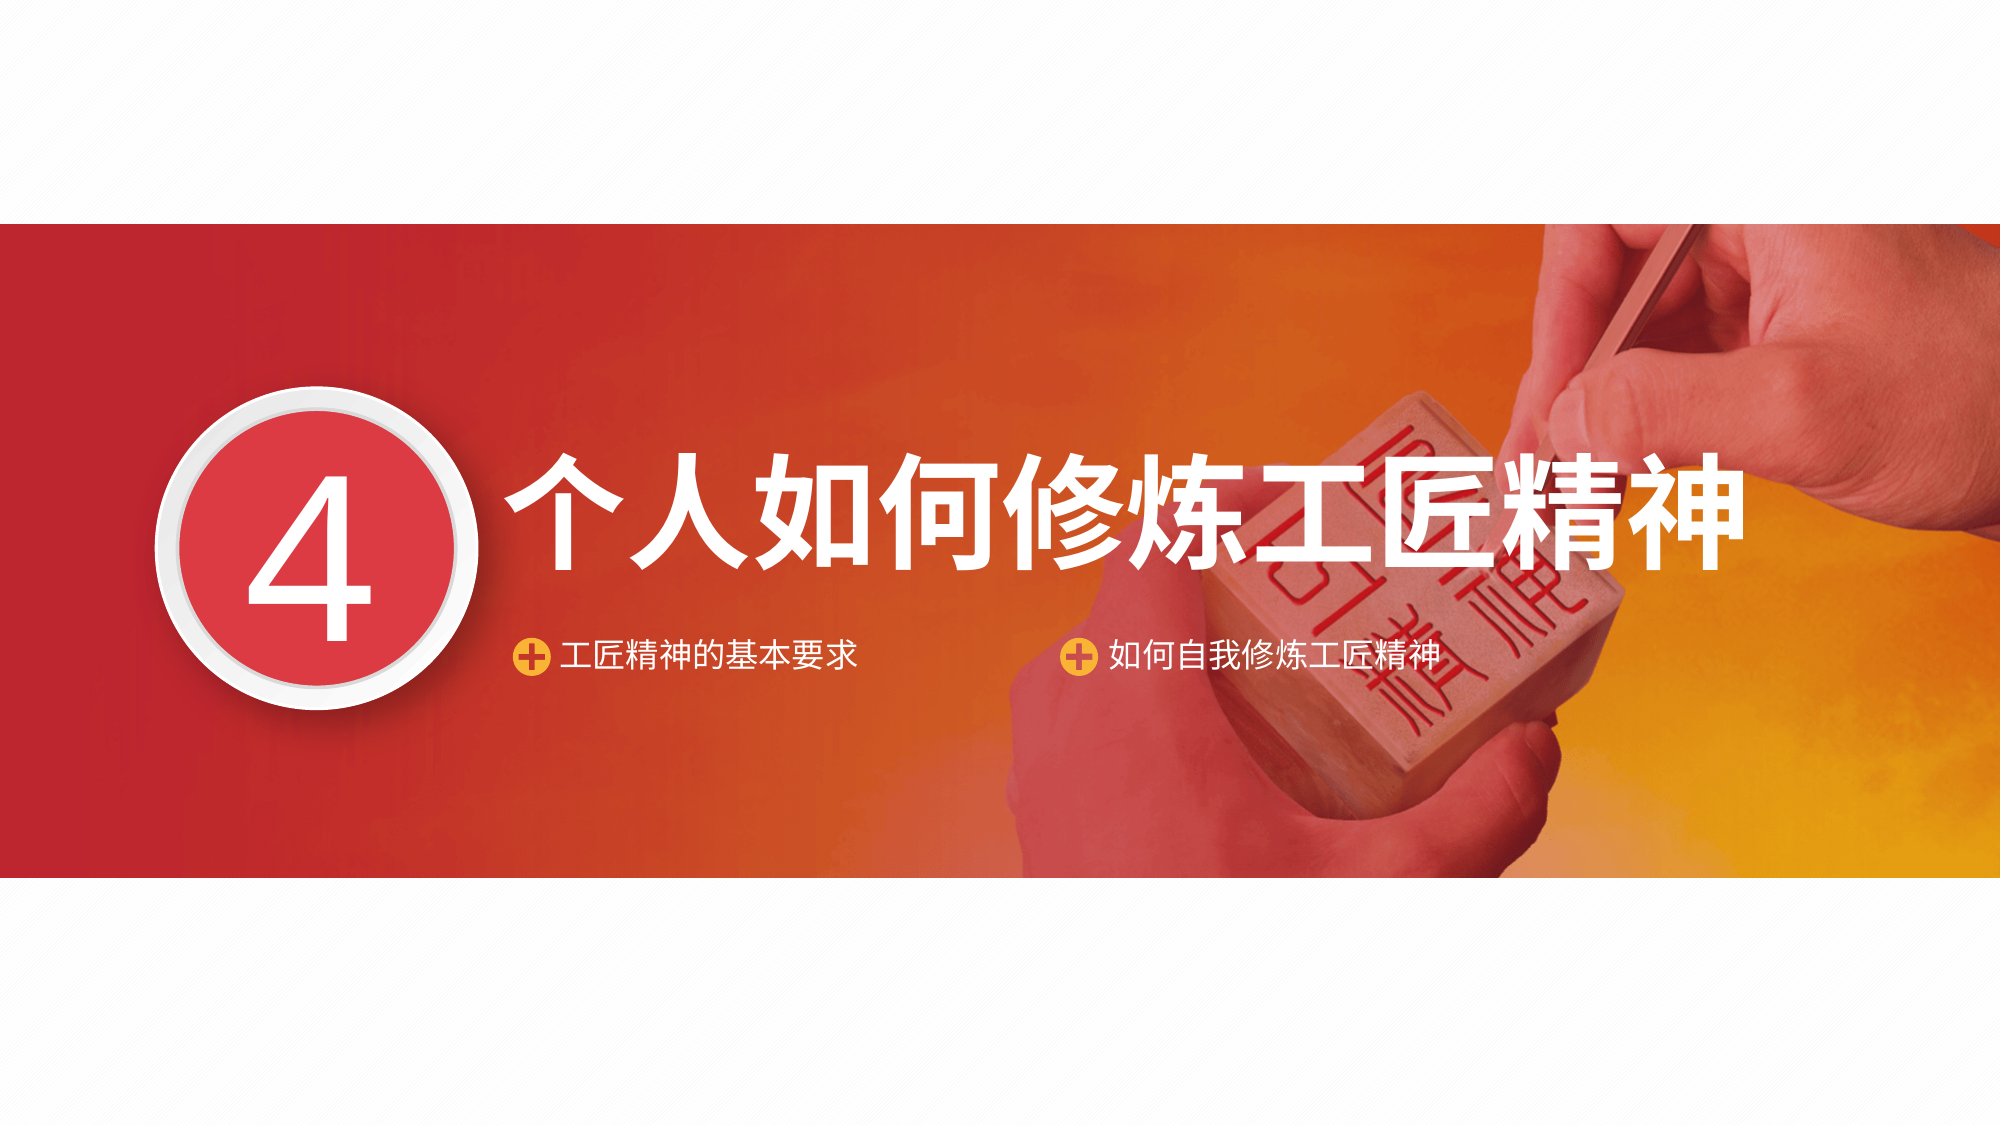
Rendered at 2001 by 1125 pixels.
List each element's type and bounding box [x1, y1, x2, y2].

text_box [156, 387, 477, 709]
picture [0, 224, 2000, 878]
